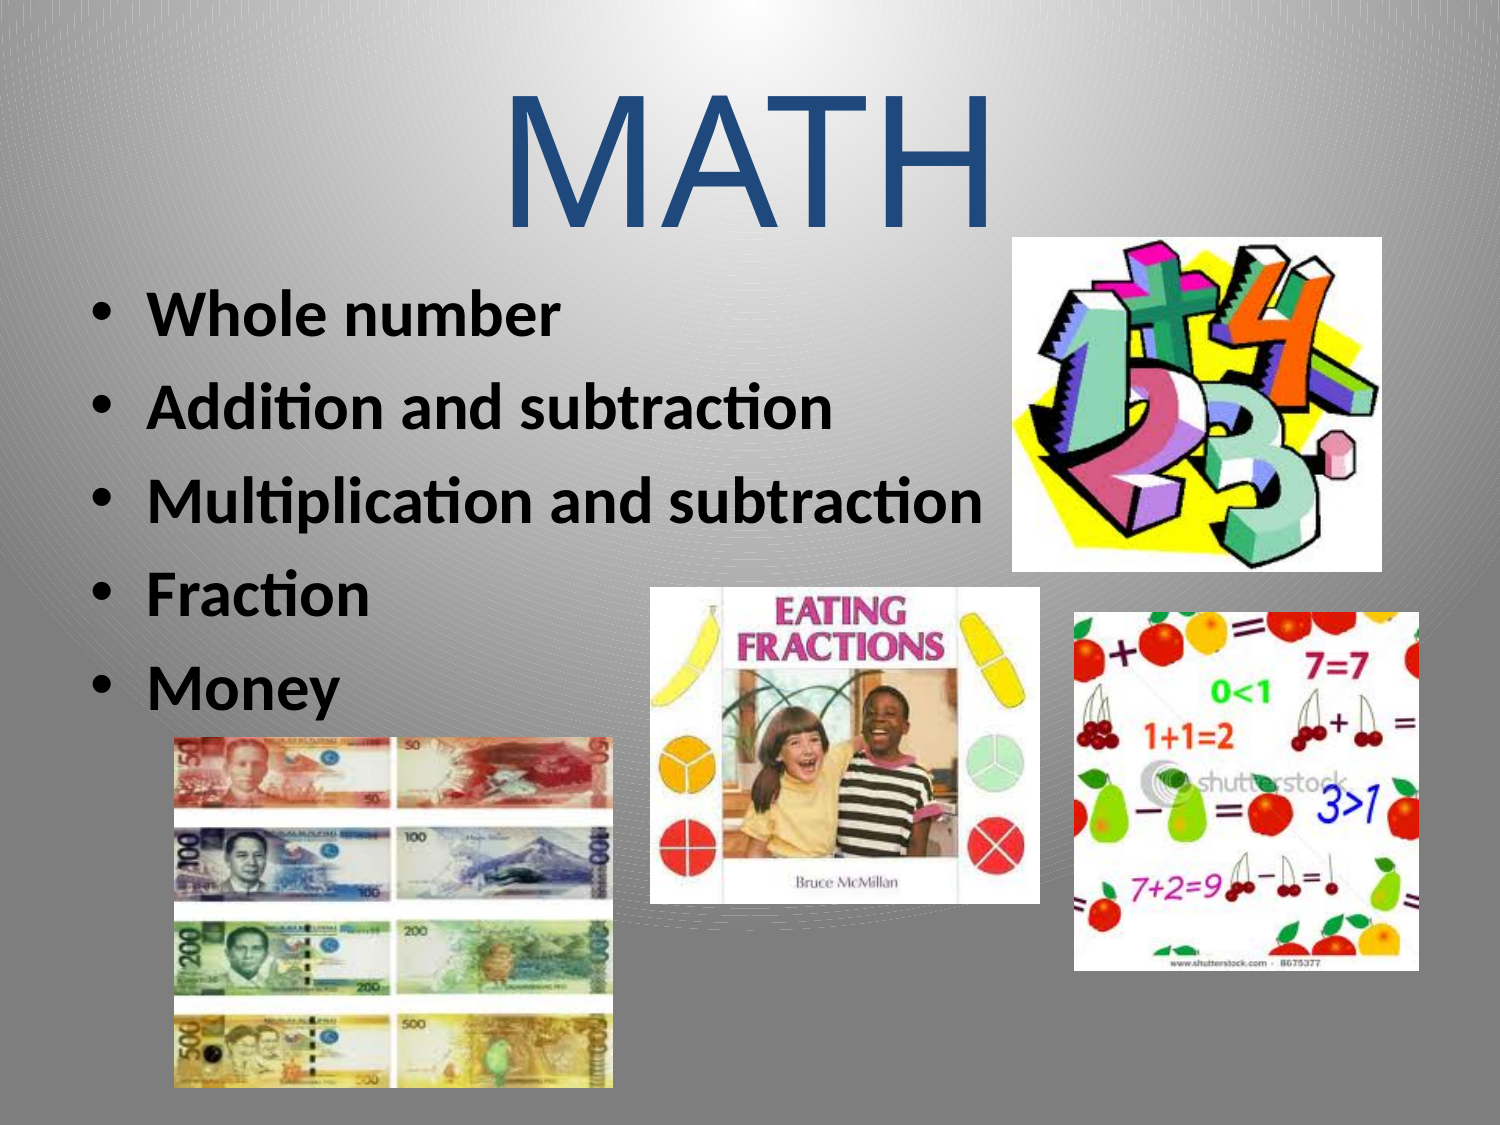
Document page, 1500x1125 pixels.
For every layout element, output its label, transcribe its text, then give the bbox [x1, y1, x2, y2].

list Whole number Addition and subtraction Multiplication and subtraction Fraction Money [75, 262, 1425, 1005]
picture [1074, 612, 1419, 971]
title MATH [75, 45, 1425, 262]
picture [1012, 237, 1382, 573]
picture [174, 737, 613, 1088]
picture [649, 587, 1040, 904]
